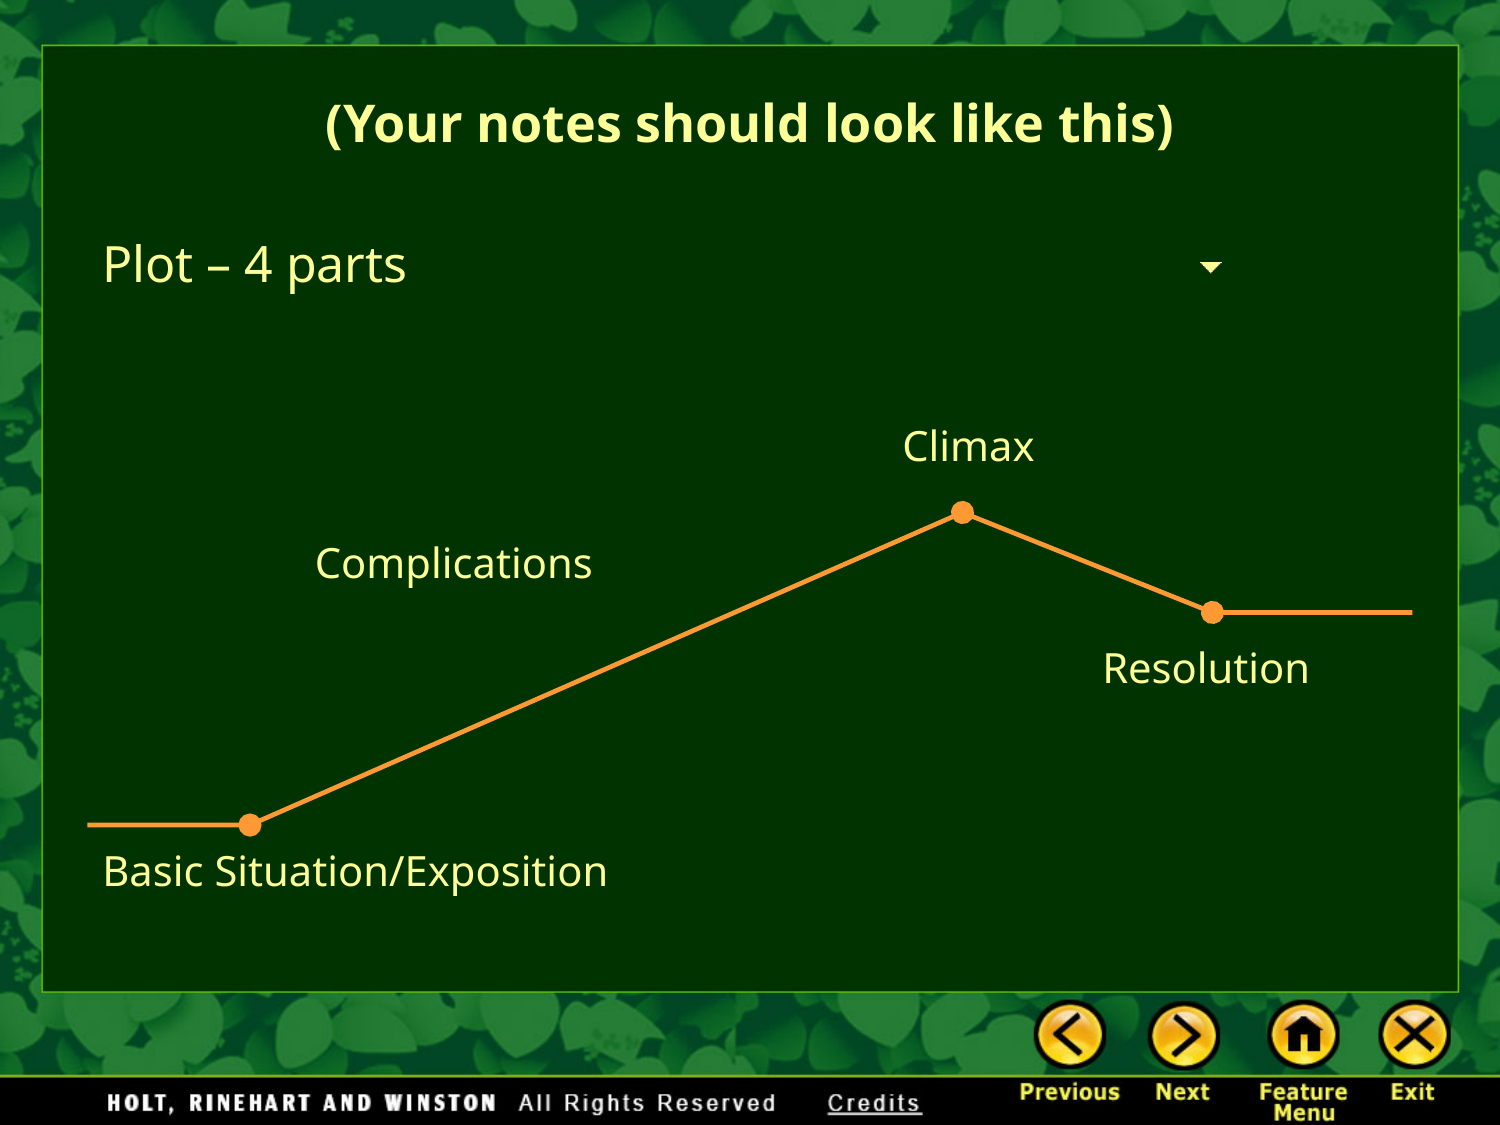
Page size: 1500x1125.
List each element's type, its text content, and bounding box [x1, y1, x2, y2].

title (Your notes should look like this) [74, 56, 1426, 188]
text_box Plot – 4 parts [87, 224, 1413, 300]
picture [0, 0, 1500, 1125]
text_box Resolution [1087, 634, 1350, 700]
text_box Complications [300, 529, 625, 595]
text_box [999, 987, 1138, 1125]
text_box [962, 512, 1223, 623]
text_box Basic Situation/Exposition [87, 837, 663, 903]
text_box Climax [887, 412, 1063, 478]
text_box [87, 814, 261, 836]
text_box [249, 502, 973, 826]
